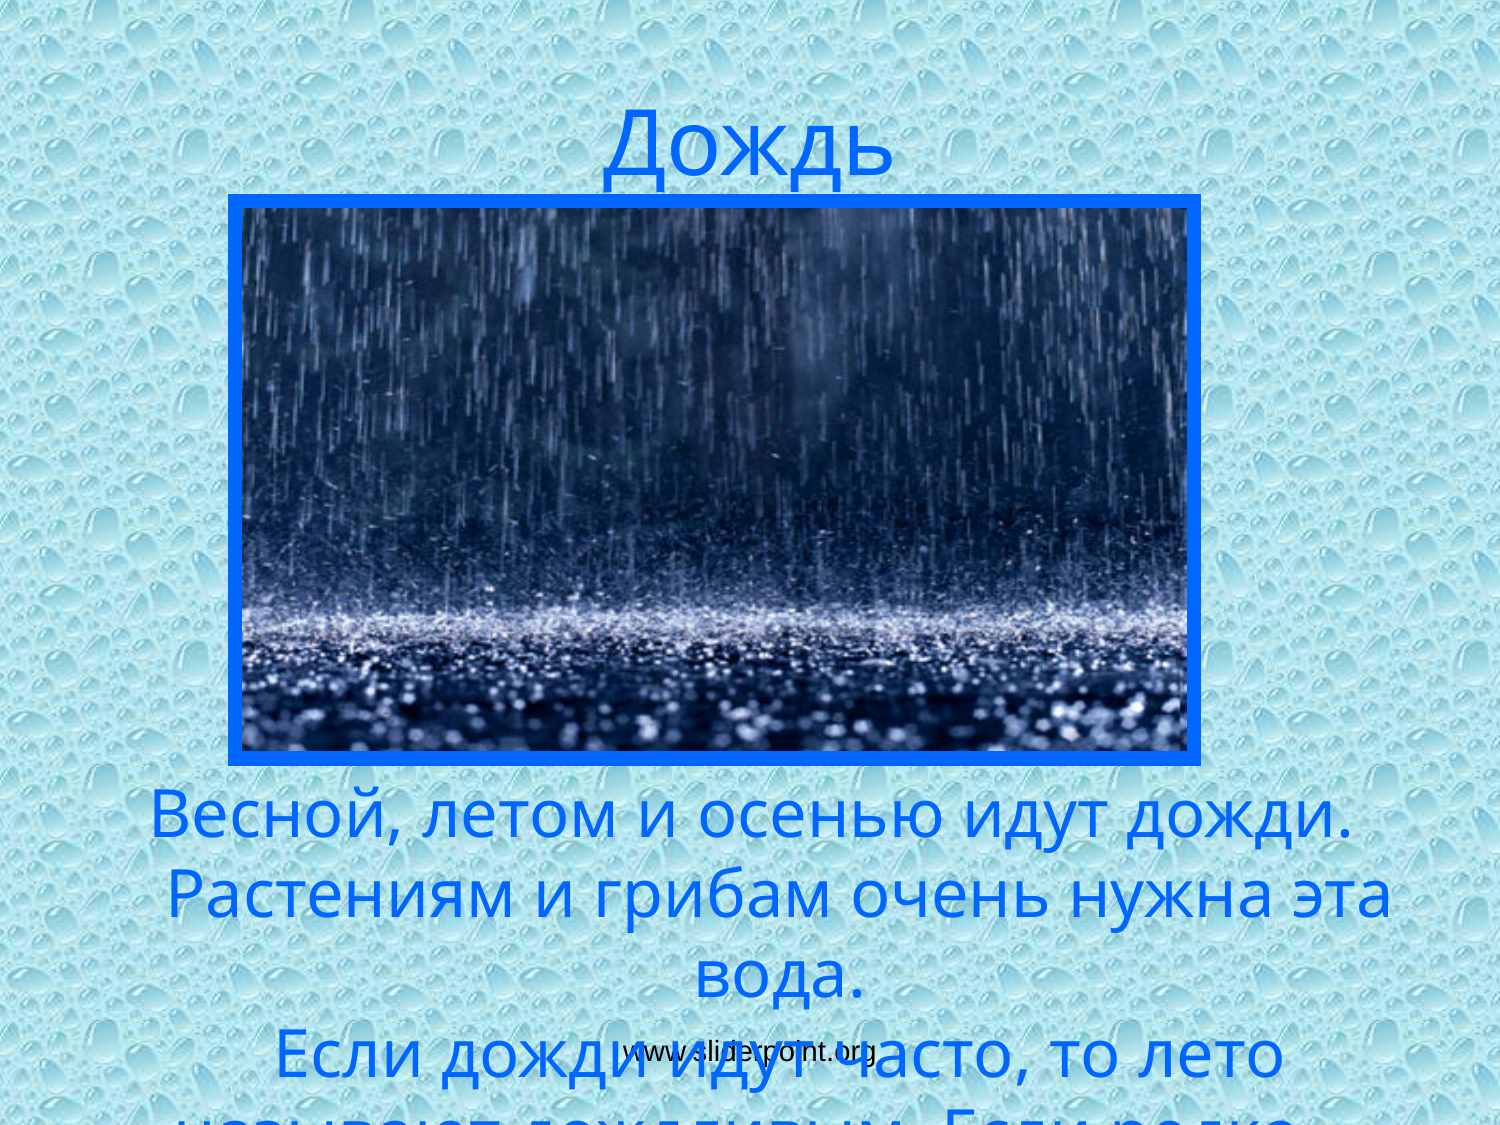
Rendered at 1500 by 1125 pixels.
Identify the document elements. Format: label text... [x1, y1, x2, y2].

title Дождь [74, 44, 1426, 233]
footer www.sliderpoint.org [512, 1024, 988, 1103]
picture [0, 0, 1500, 1125]
list Весной, летом и осенью идут дожди. Растениям и грибам очень нужна эта вода. Если дожди идут часто, то лето называют дождливым. Если редко — засушливым. [76, 763, 1428, 1099]
